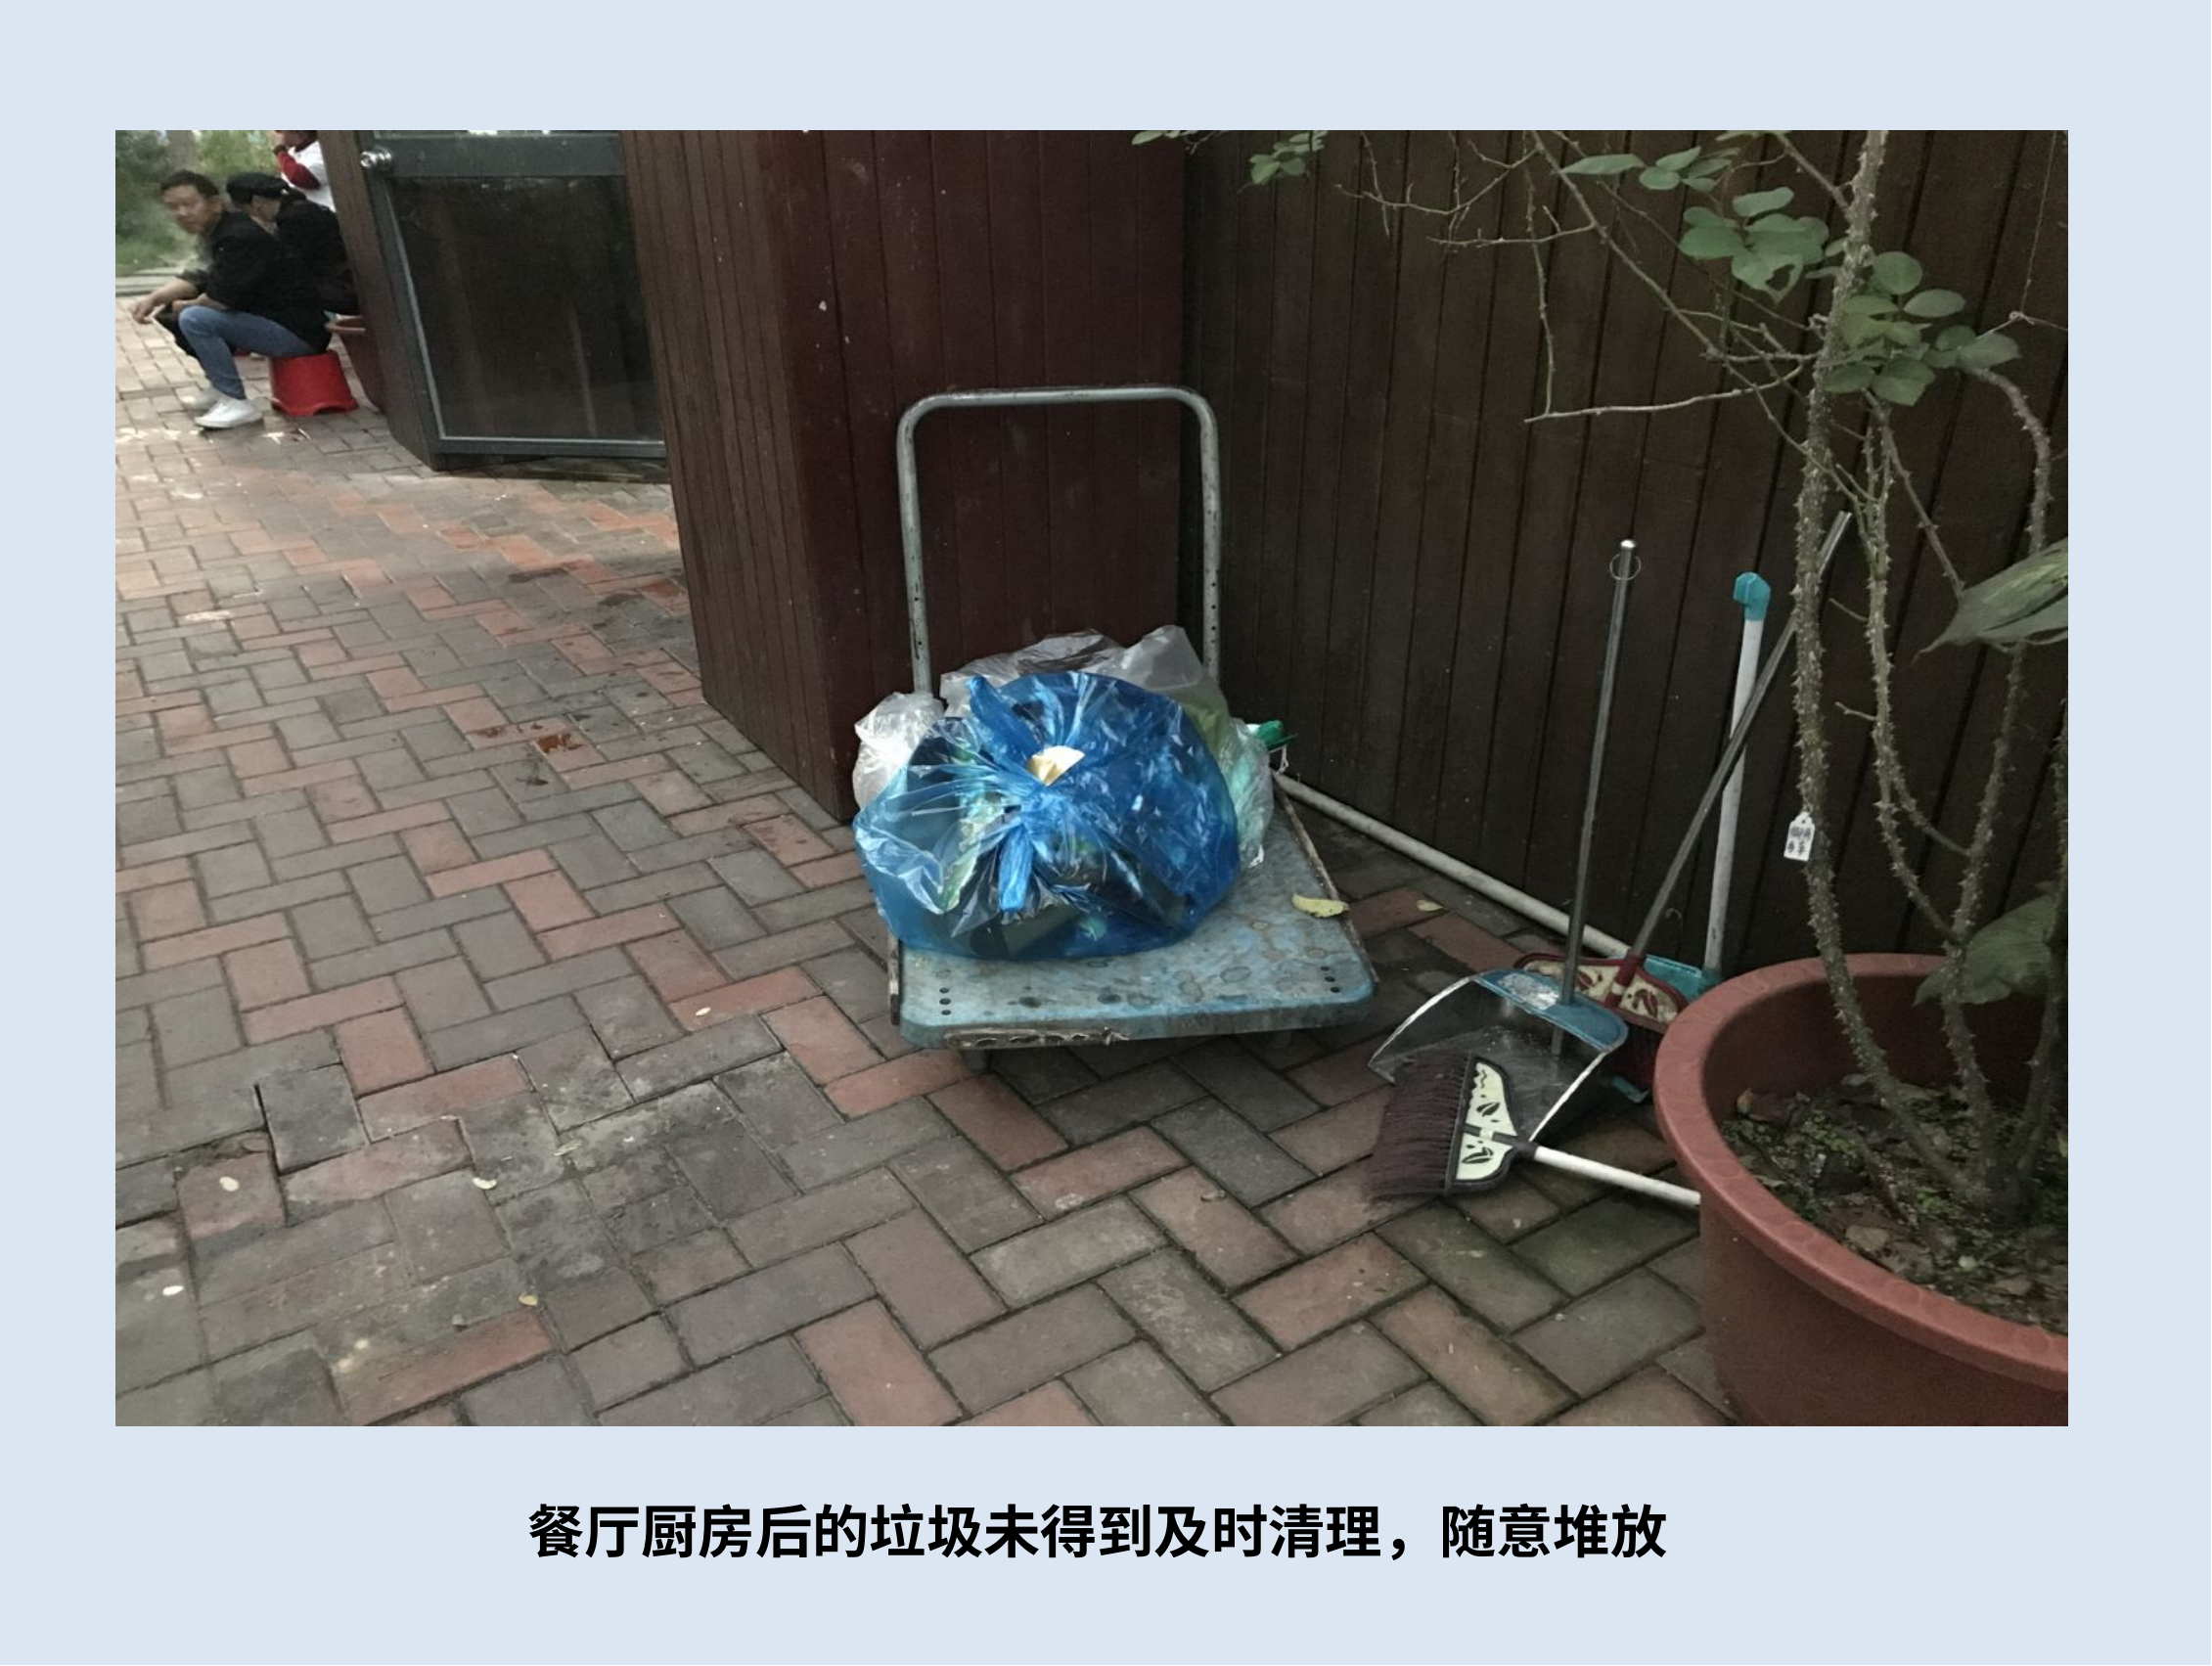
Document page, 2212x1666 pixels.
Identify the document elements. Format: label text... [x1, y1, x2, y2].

picture [114, 130, 2068, 1426]
text_box 餐厅厨房后的垃圾未得到及时清理，随意堆放 [513, 1488, 1789, 1572]
